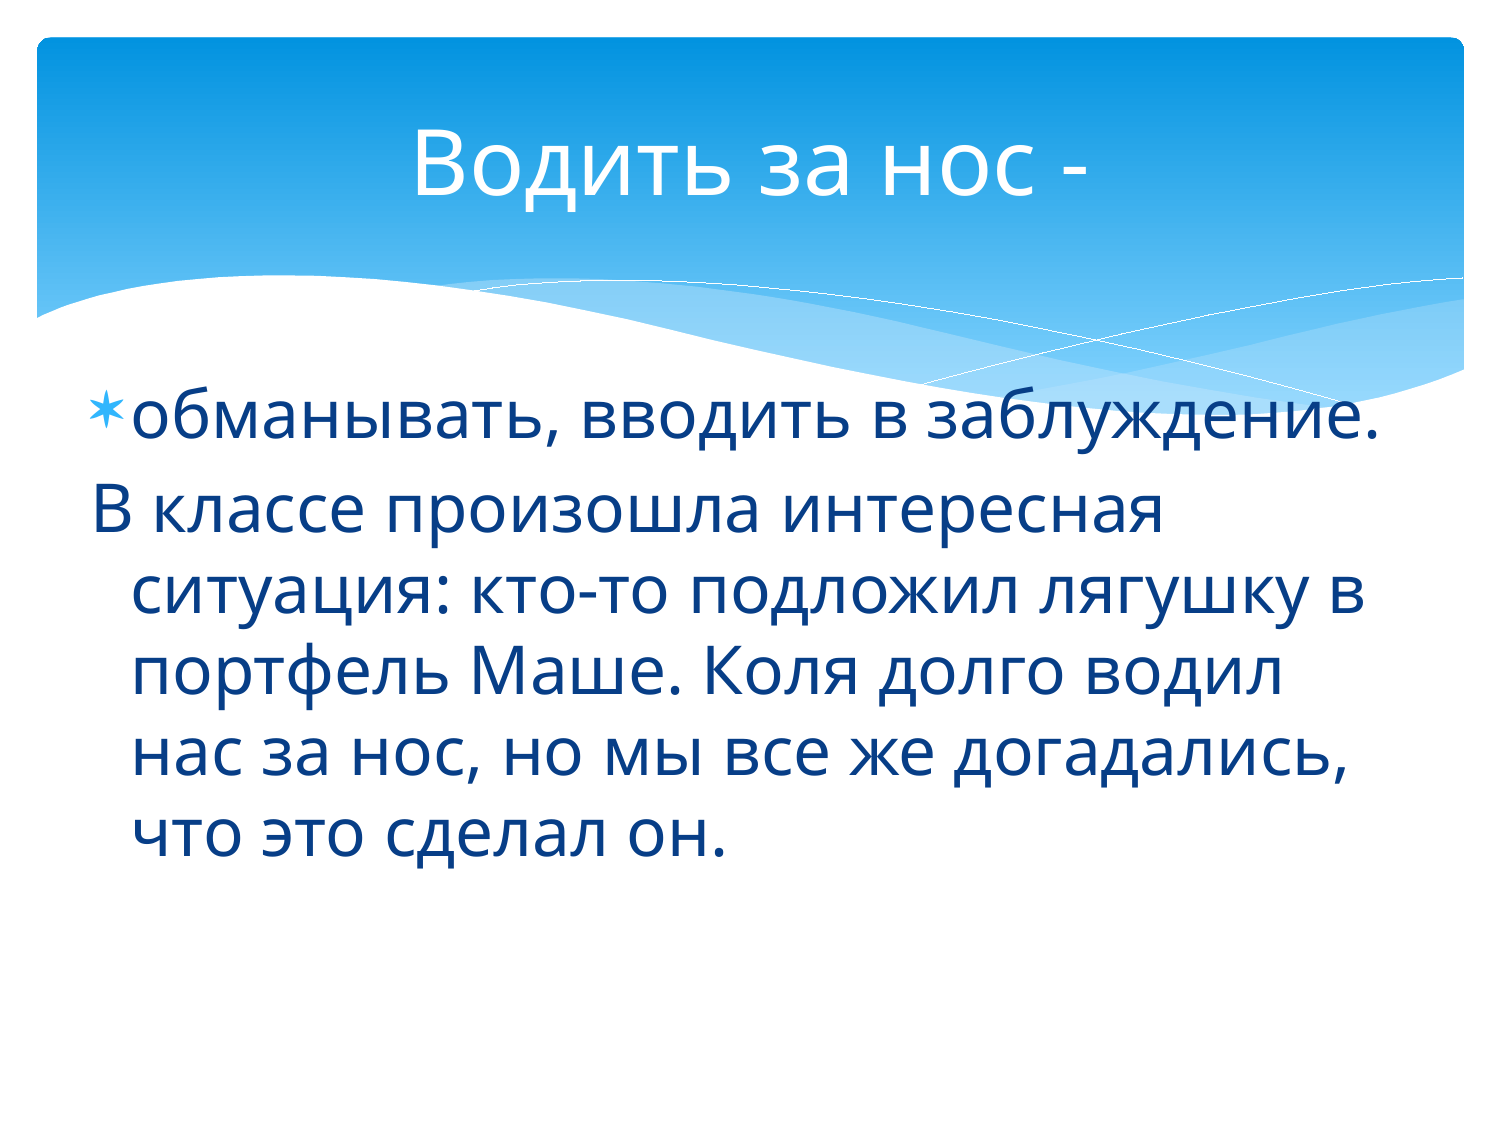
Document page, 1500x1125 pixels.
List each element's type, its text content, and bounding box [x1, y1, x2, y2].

title Водить за нос - [75, 55, 1425, 261]
list обманывать, вводить в заблуждение. В классе произошла интересная ситуация: кто-то подложил лягушку в портфель Маше. Коля долго водил нас за нос, но мы все же догадались, что это сделал он. [75, 363, 1425, 938]
